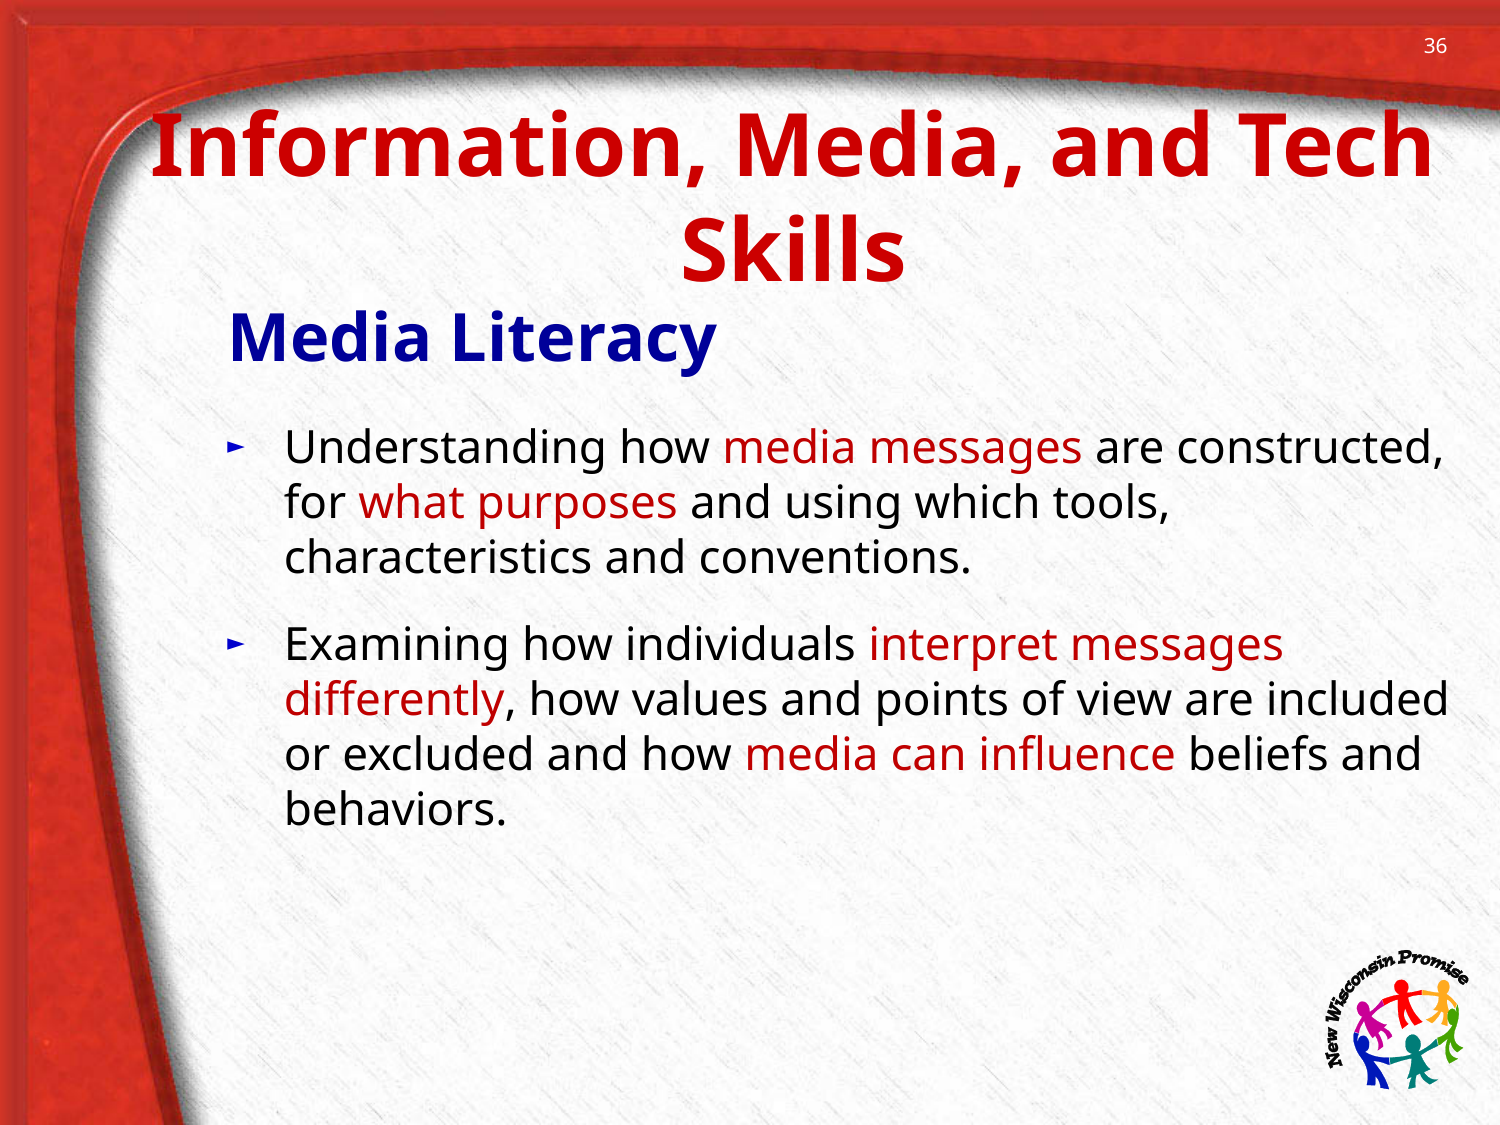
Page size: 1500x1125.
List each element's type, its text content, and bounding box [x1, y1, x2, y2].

picture [0, 0, 1500, 1125]
title Information, Media, and Tech Skills [112, 99, 1476, 288]
list Media Literacy Understanding how media messages are constructed, for what purposes and using which tools, characteristics and conventions. Examining how individuals interpret messages differently, how values and points of view are included or excluded and how media can influence beliefs and behaviors. [212, 287, 1476, 801]
slide_number 36 [1399, 24, 1463, 99]
